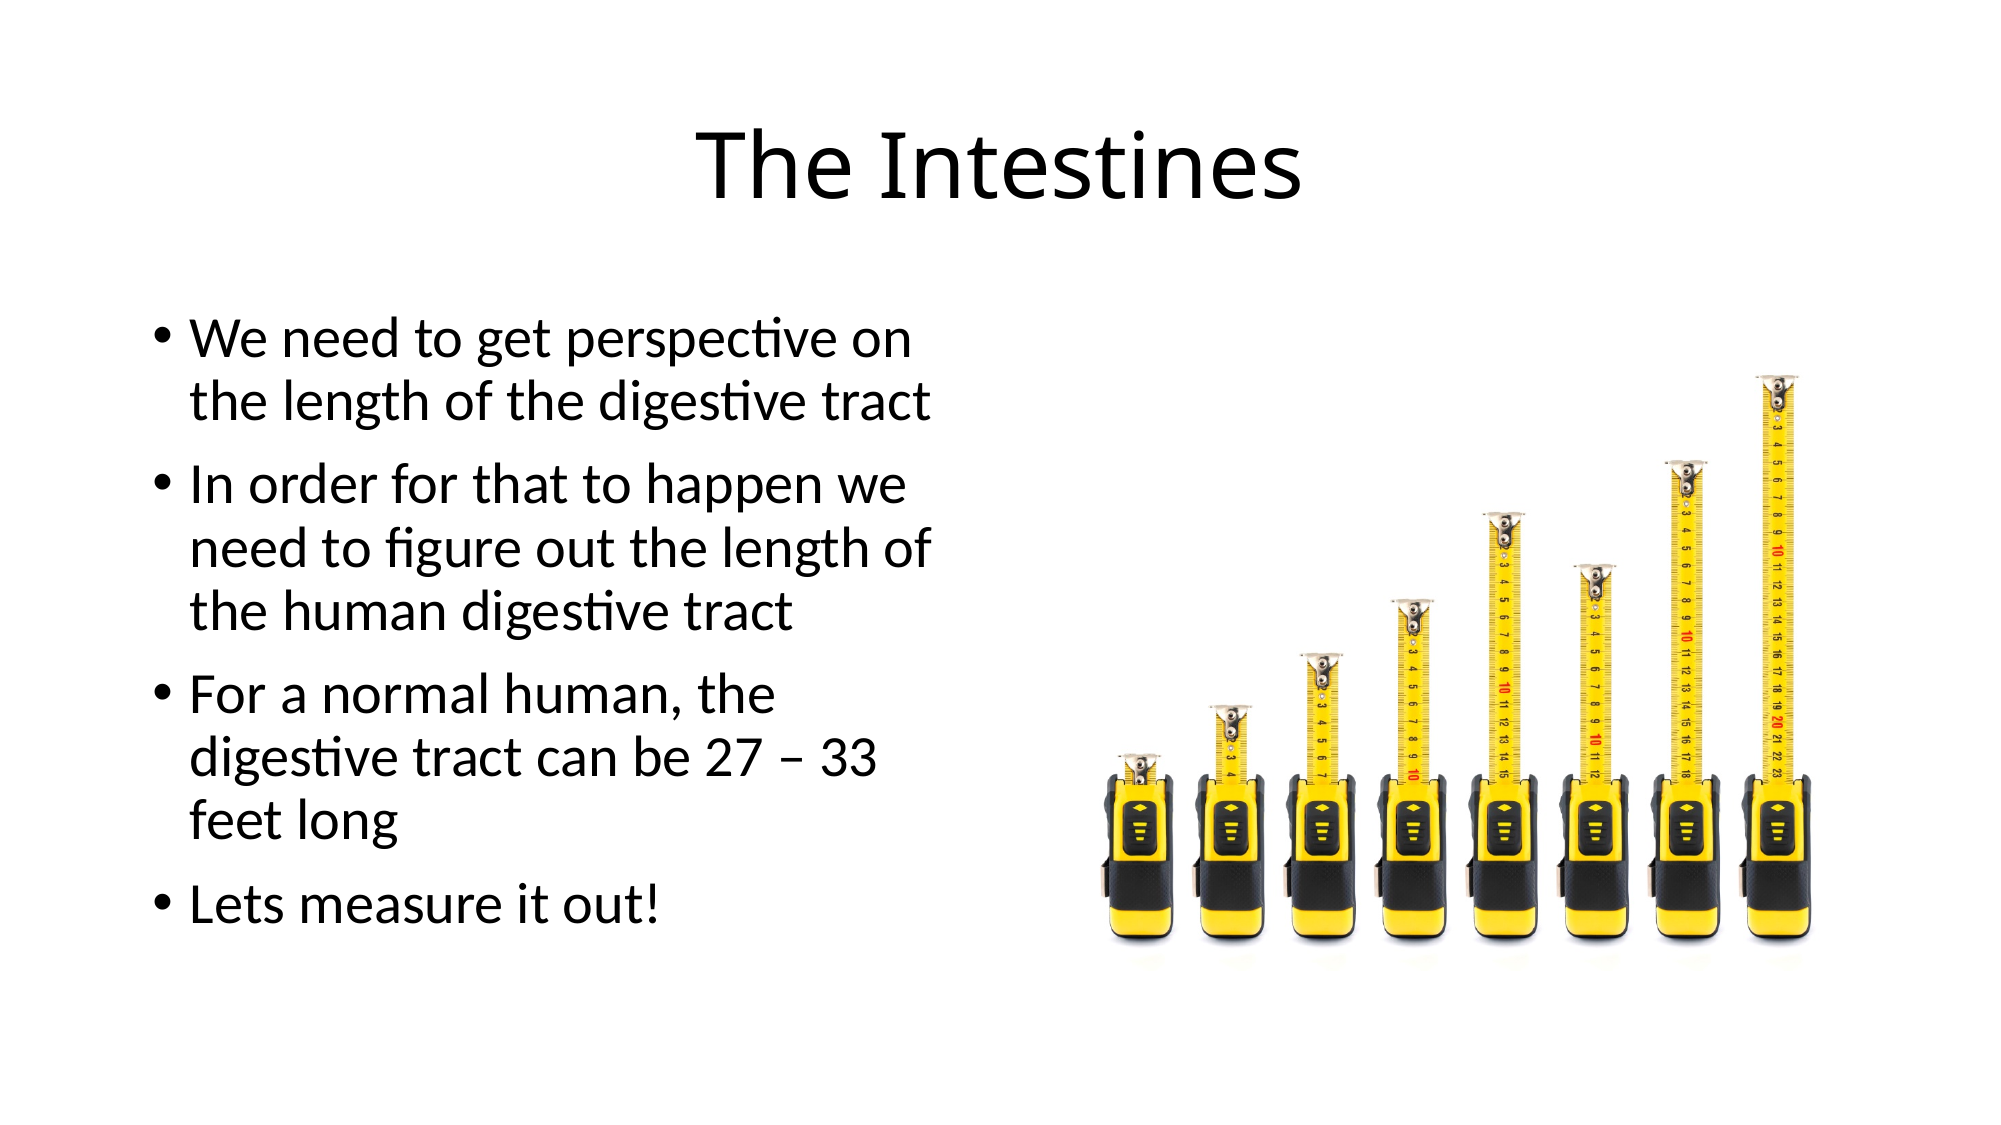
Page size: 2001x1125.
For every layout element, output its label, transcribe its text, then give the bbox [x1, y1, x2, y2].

picture [1077, 339, 1834, 971]
list We need to get perspective on the length of the digestive tract In order for that to happen we need to figure out the length of the human digestive tract For a normal human, the digestive tract can be 27 – 33 feet long Lets measure it out! [137, 299, 988, 1014]
title The Intestines [137, 59, 1863, 278]
